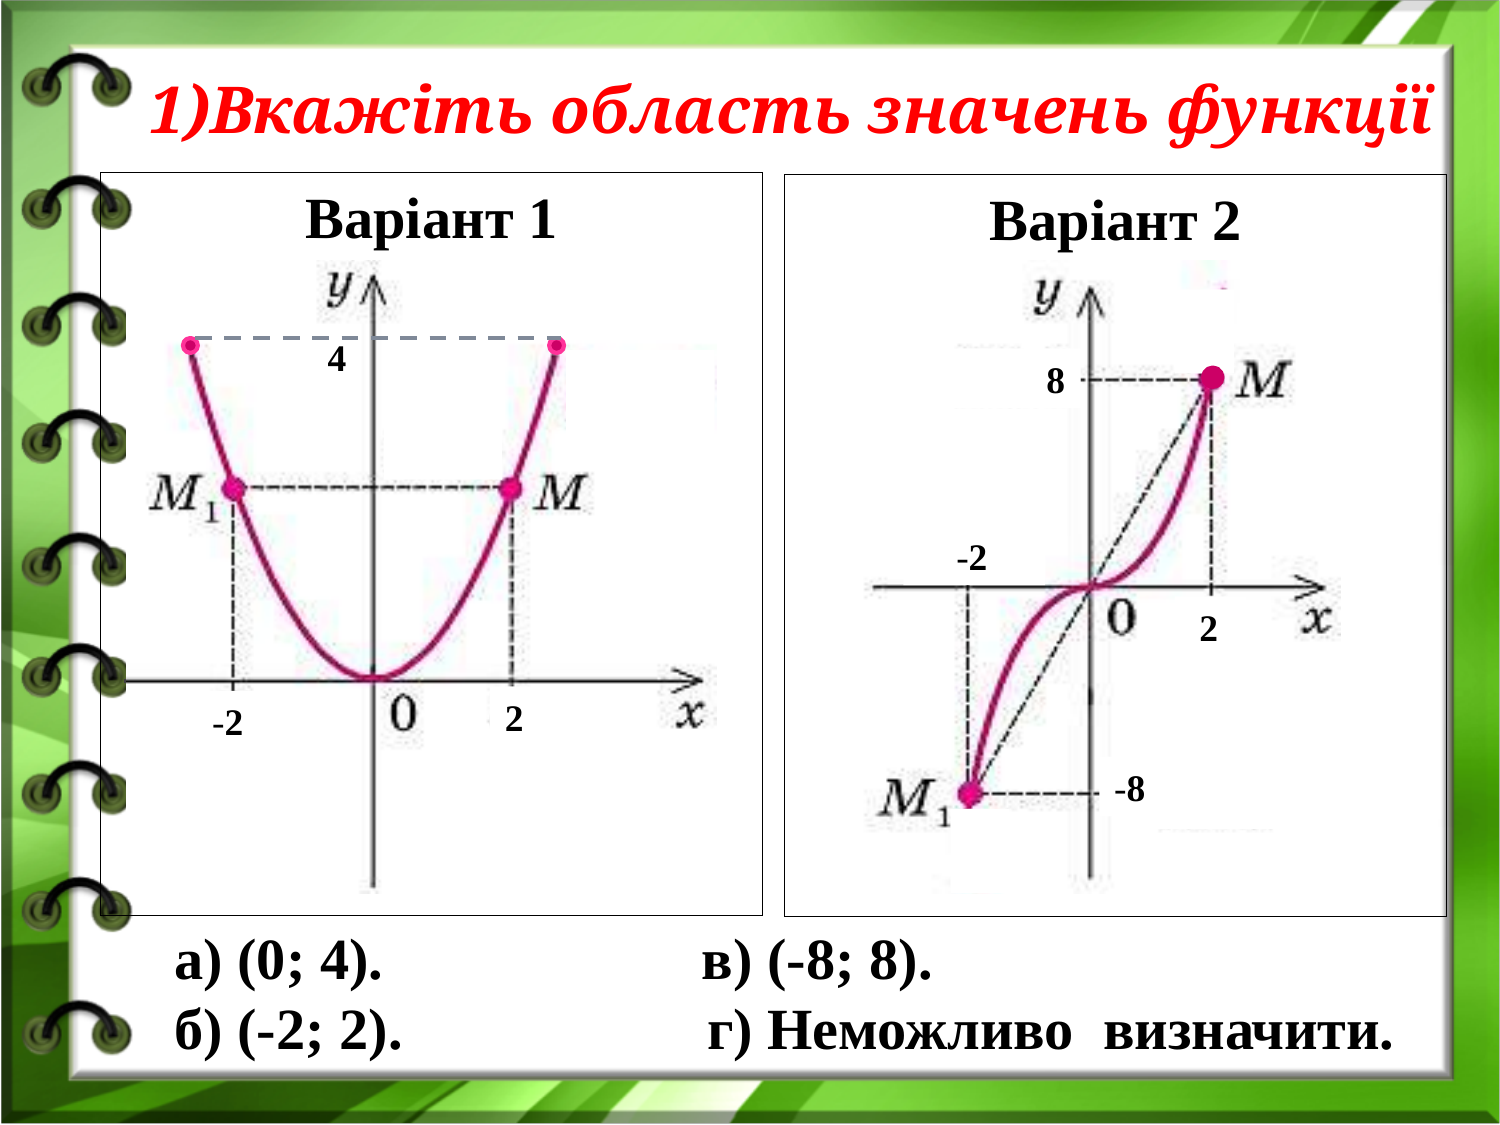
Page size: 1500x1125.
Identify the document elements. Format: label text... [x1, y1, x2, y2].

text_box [123, 259, 727, 894]
list Варіант 1 [100, 172, 763, 916]
title 1)Вкажіть область значень функції [86, 33, 1471, 161]
text_box а) (0; 4). в) (-8; 8). б) (-2; 2). г) Неможливо визначити. [159, 913, 1459, 1069]
picture [0, 0, 1500, 1125]
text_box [820, 259, 1341, 894]
list Варіант 2 [784, 174, 1447, 913]
